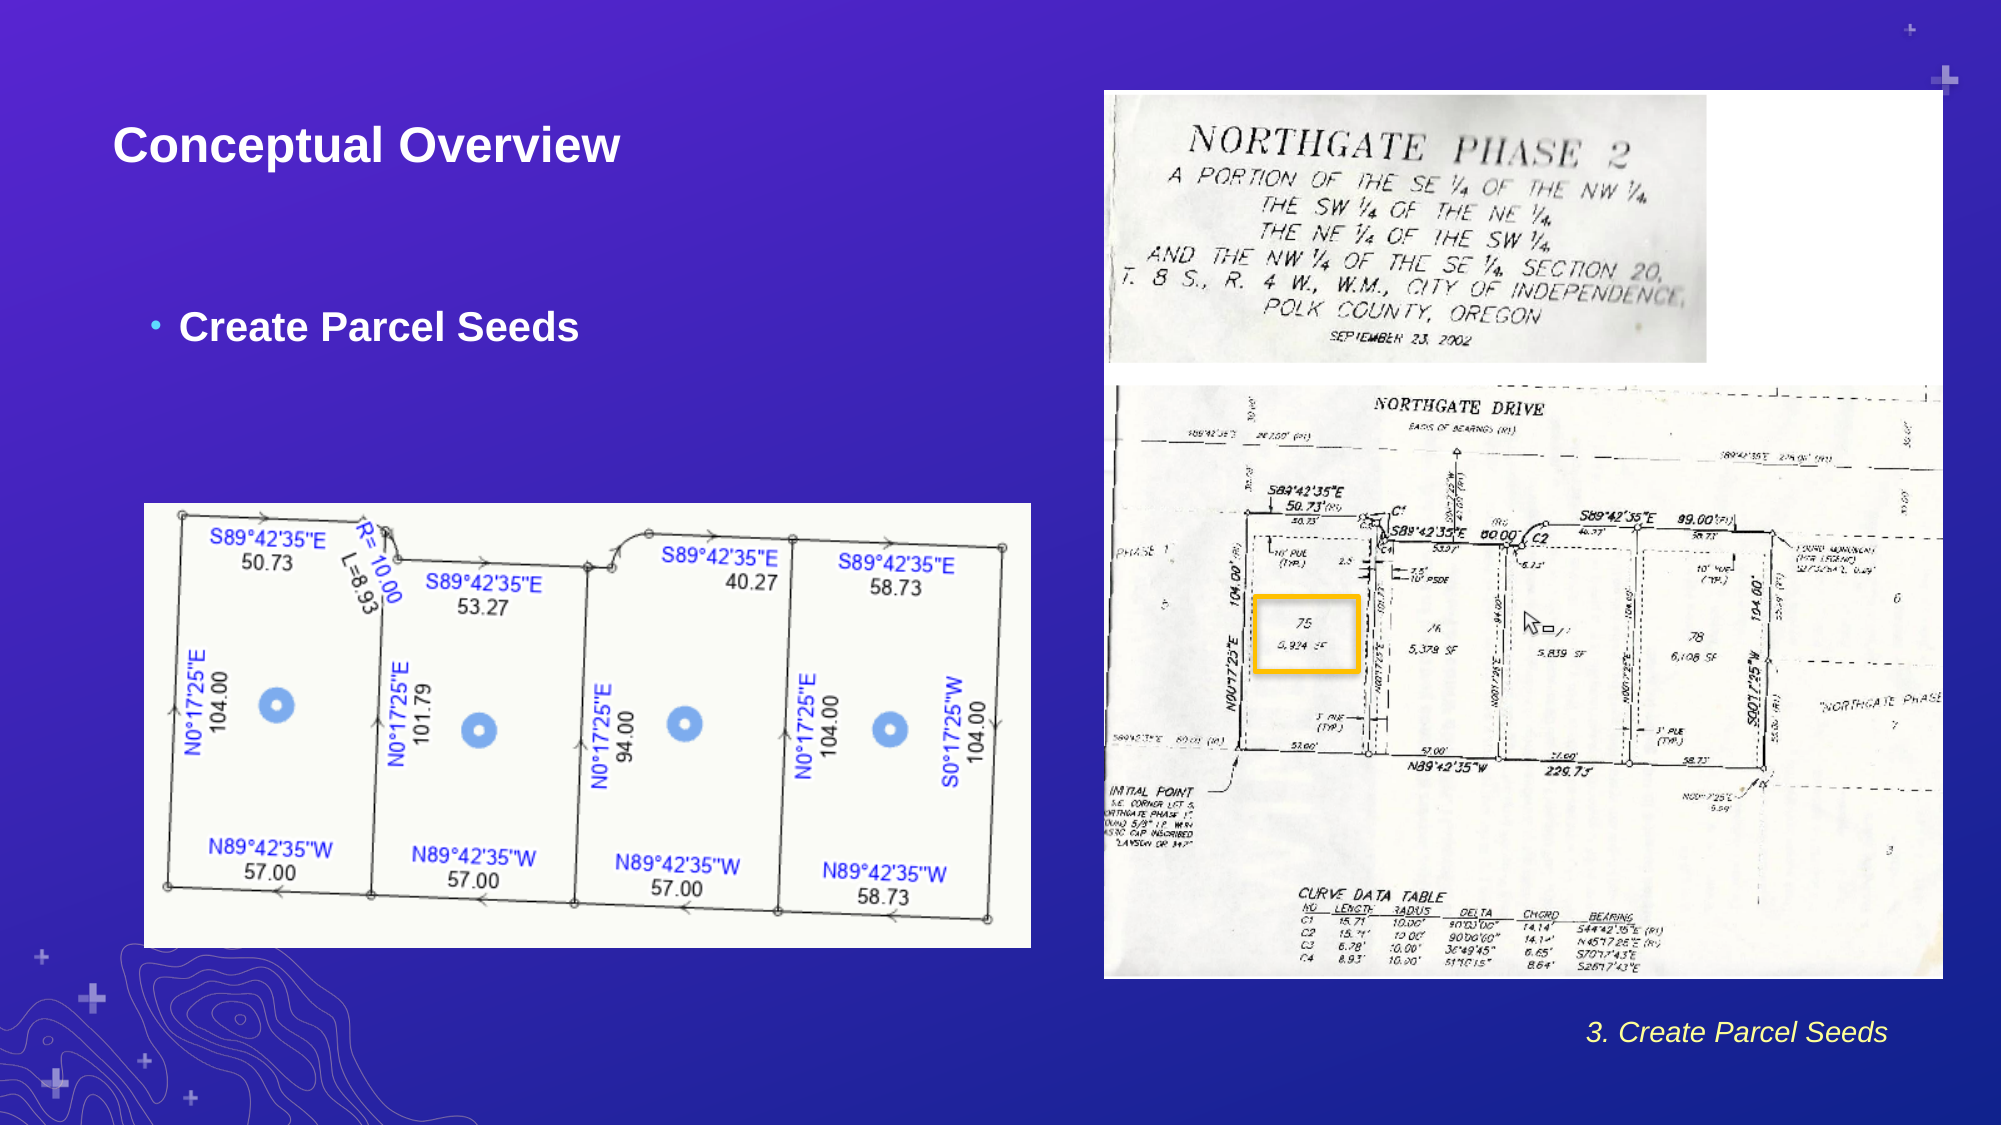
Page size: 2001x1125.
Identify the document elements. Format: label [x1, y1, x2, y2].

picture [1103, 90, 1944, 979]
text_box [0, 0, 2000, 1125]
picture [144, 503, 1031, 948]
